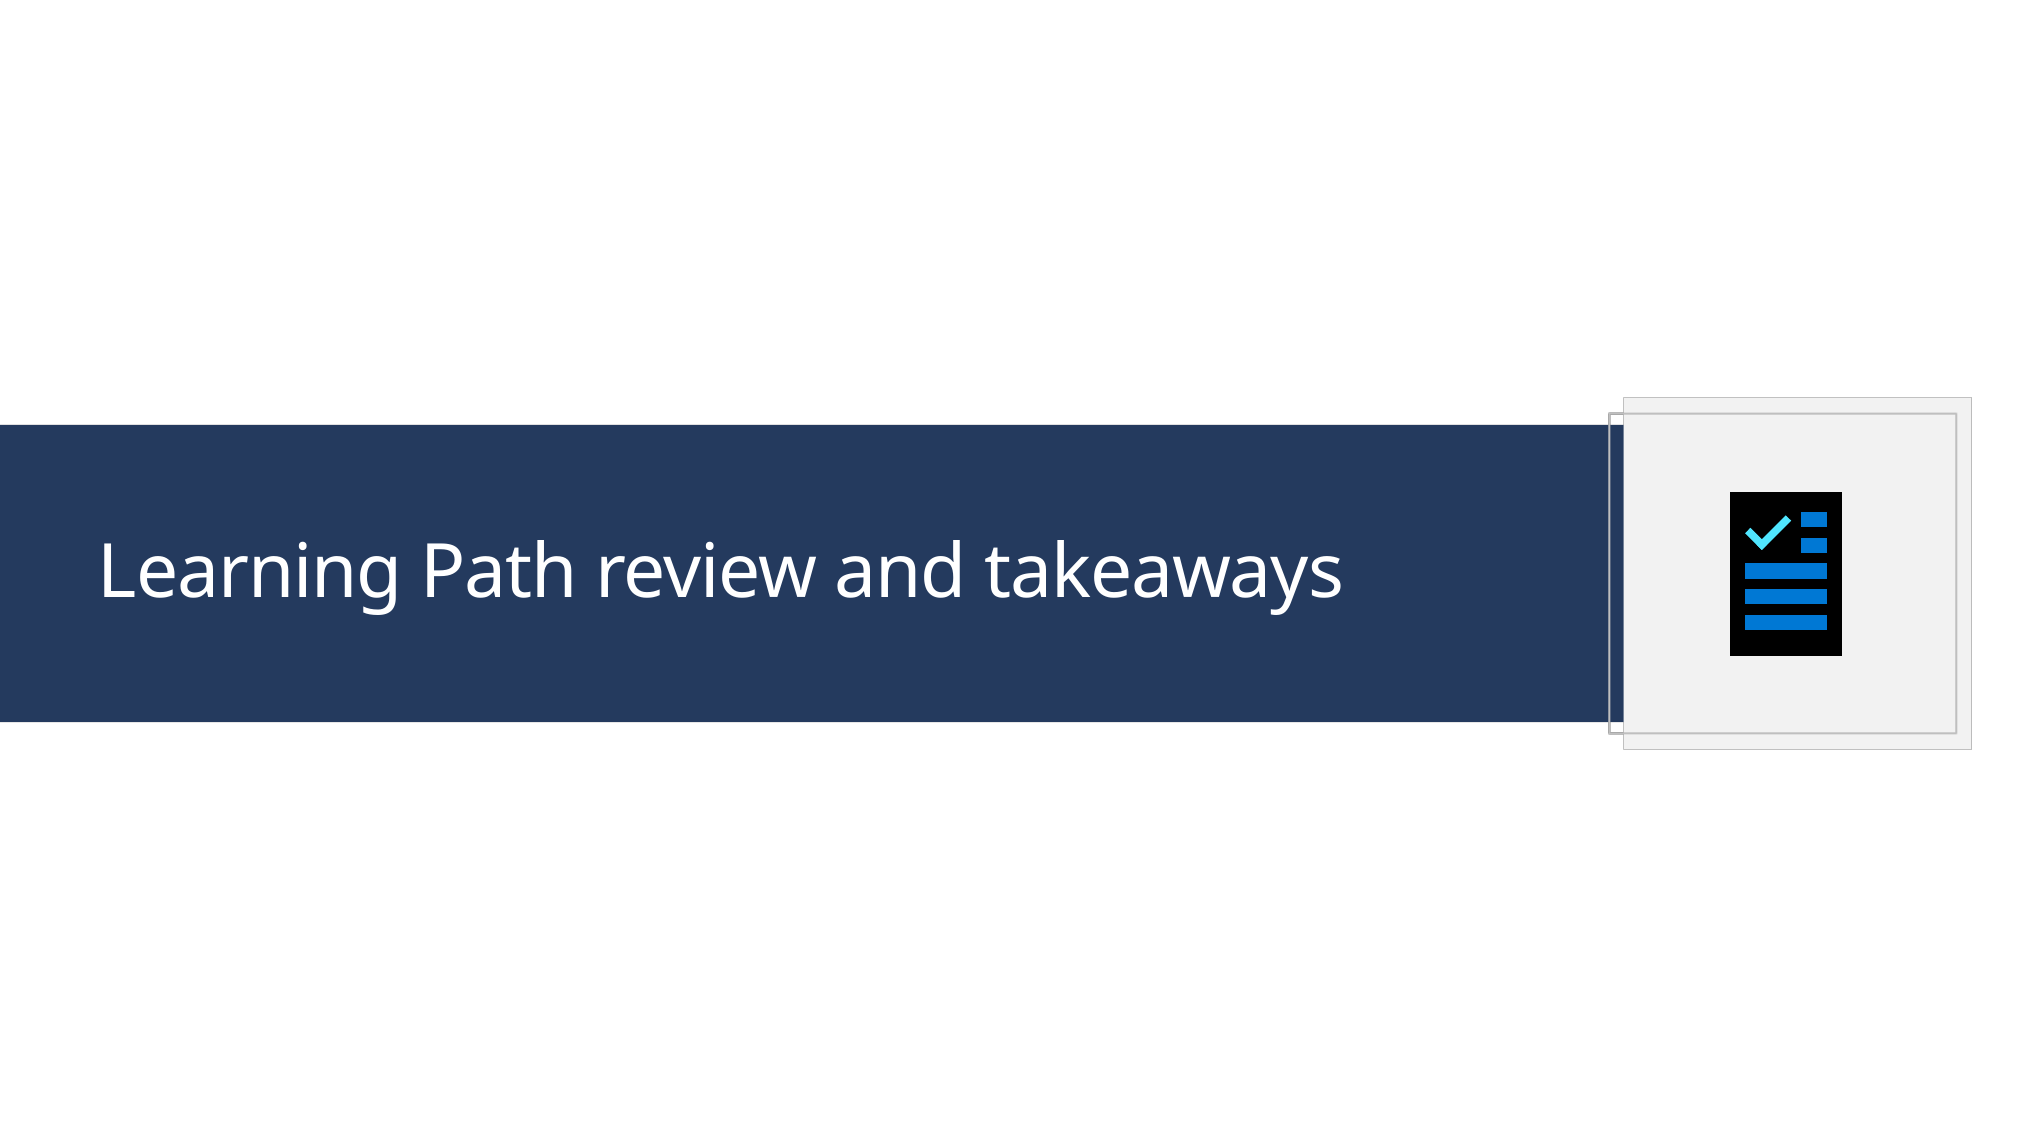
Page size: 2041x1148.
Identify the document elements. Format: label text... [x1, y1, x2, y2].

title Learning Path review and takeaways [97, 477, 1586, 670]
picture [0, 0, 2041, 1148]
